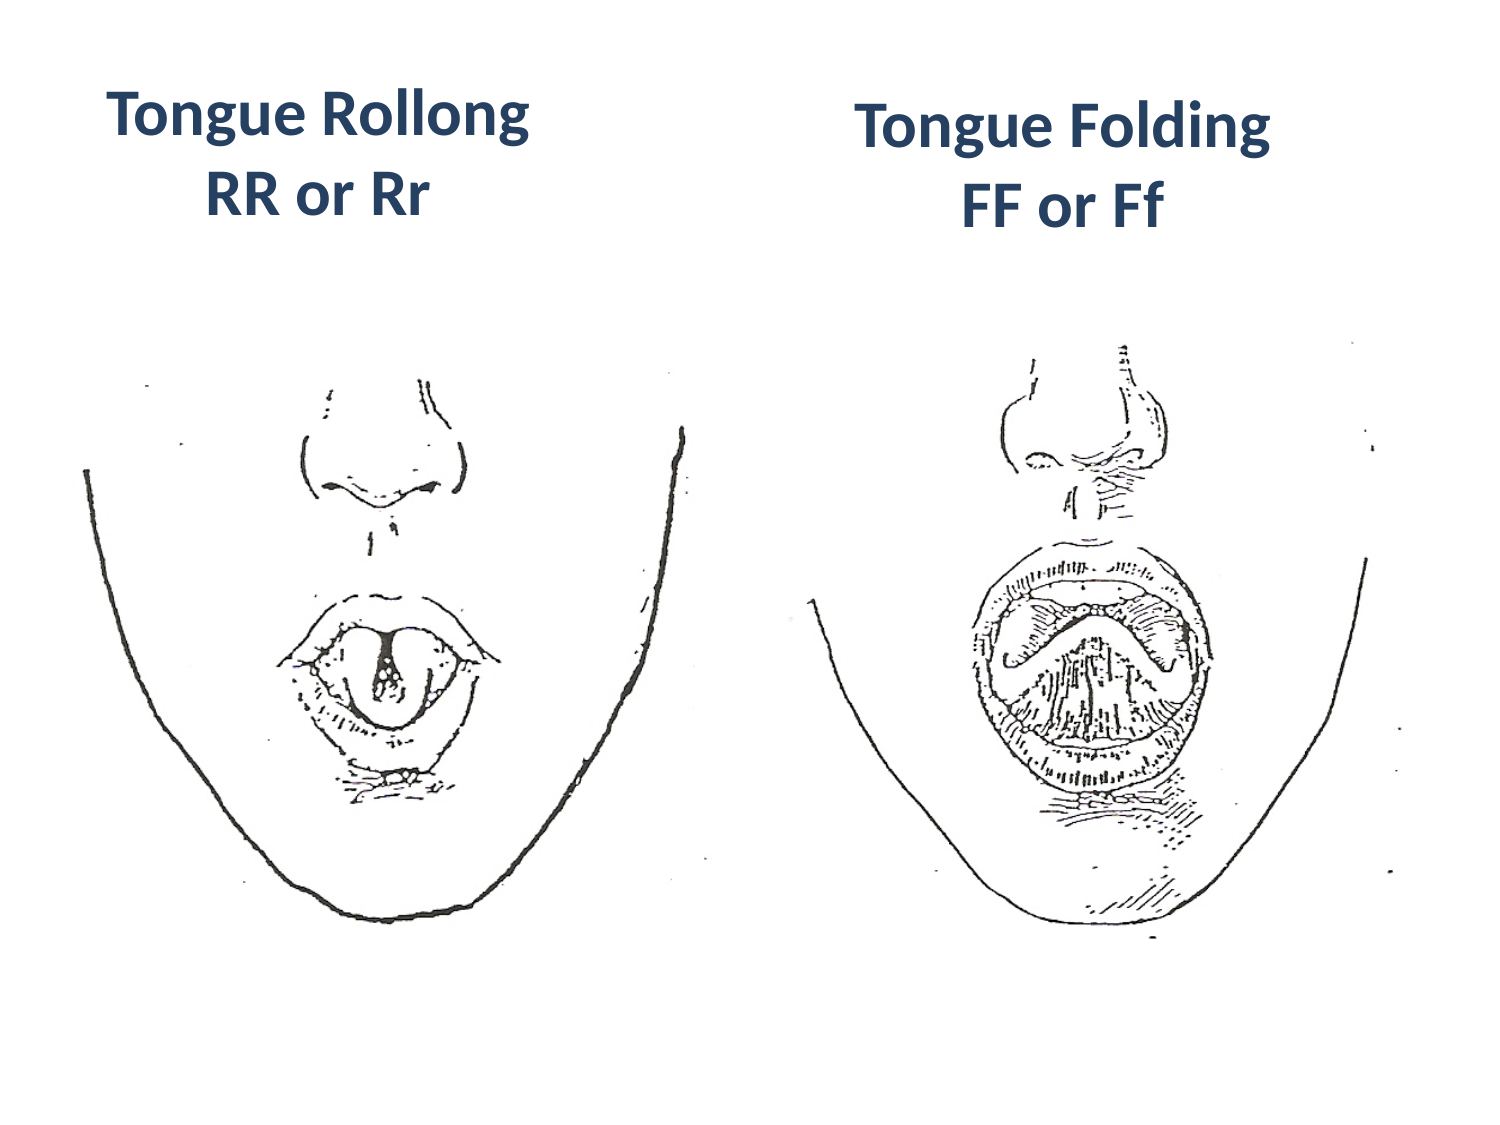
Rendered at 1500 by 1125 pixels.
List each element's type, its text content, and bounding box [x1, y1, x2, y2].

text_box Tongue Rollong RR or Rr [74, 64, 564, 234]
text_box Tongue Folding FF or Ff [818, 75, 1308, 246]
picture [761, 326, 1412, 941]
picture [52, 326, 727, 941]
